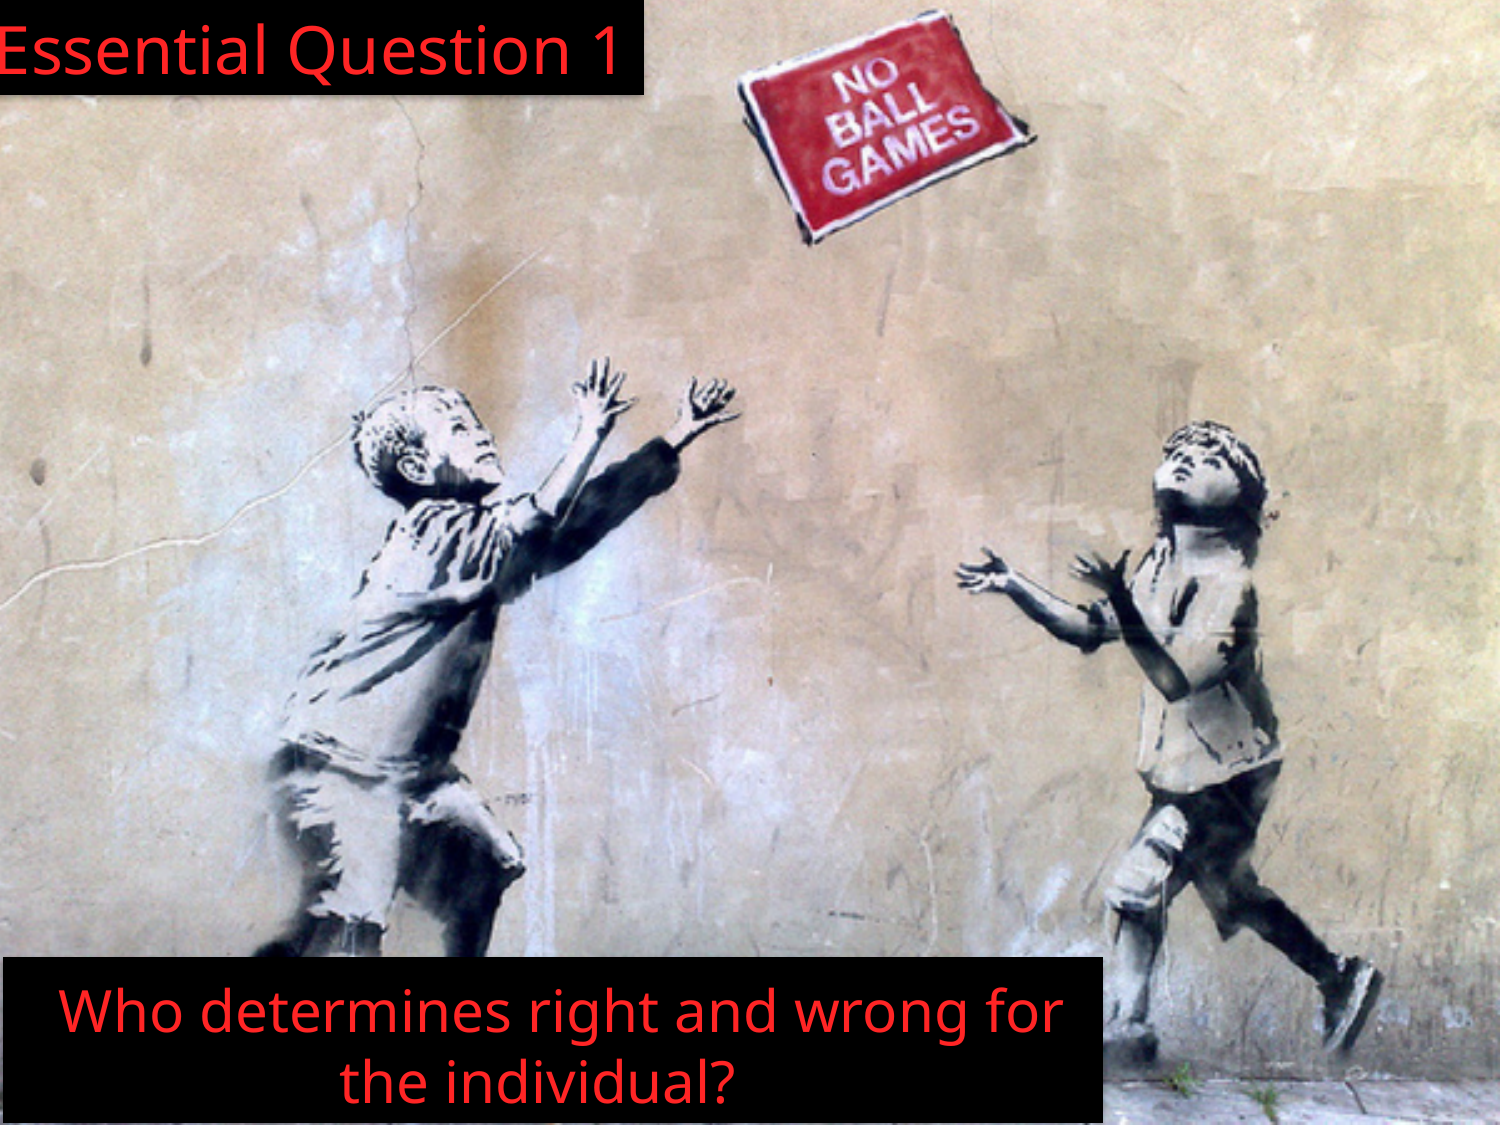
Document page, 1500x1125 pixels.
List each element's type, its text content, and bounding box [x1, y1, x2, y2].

picture [0, 0, 1500, 1125]
text_box Who determines right and wrong for the individual? [3, 957, 1103, 1123]
text_box Essential Question 1 [0, 0, 644, 95]
